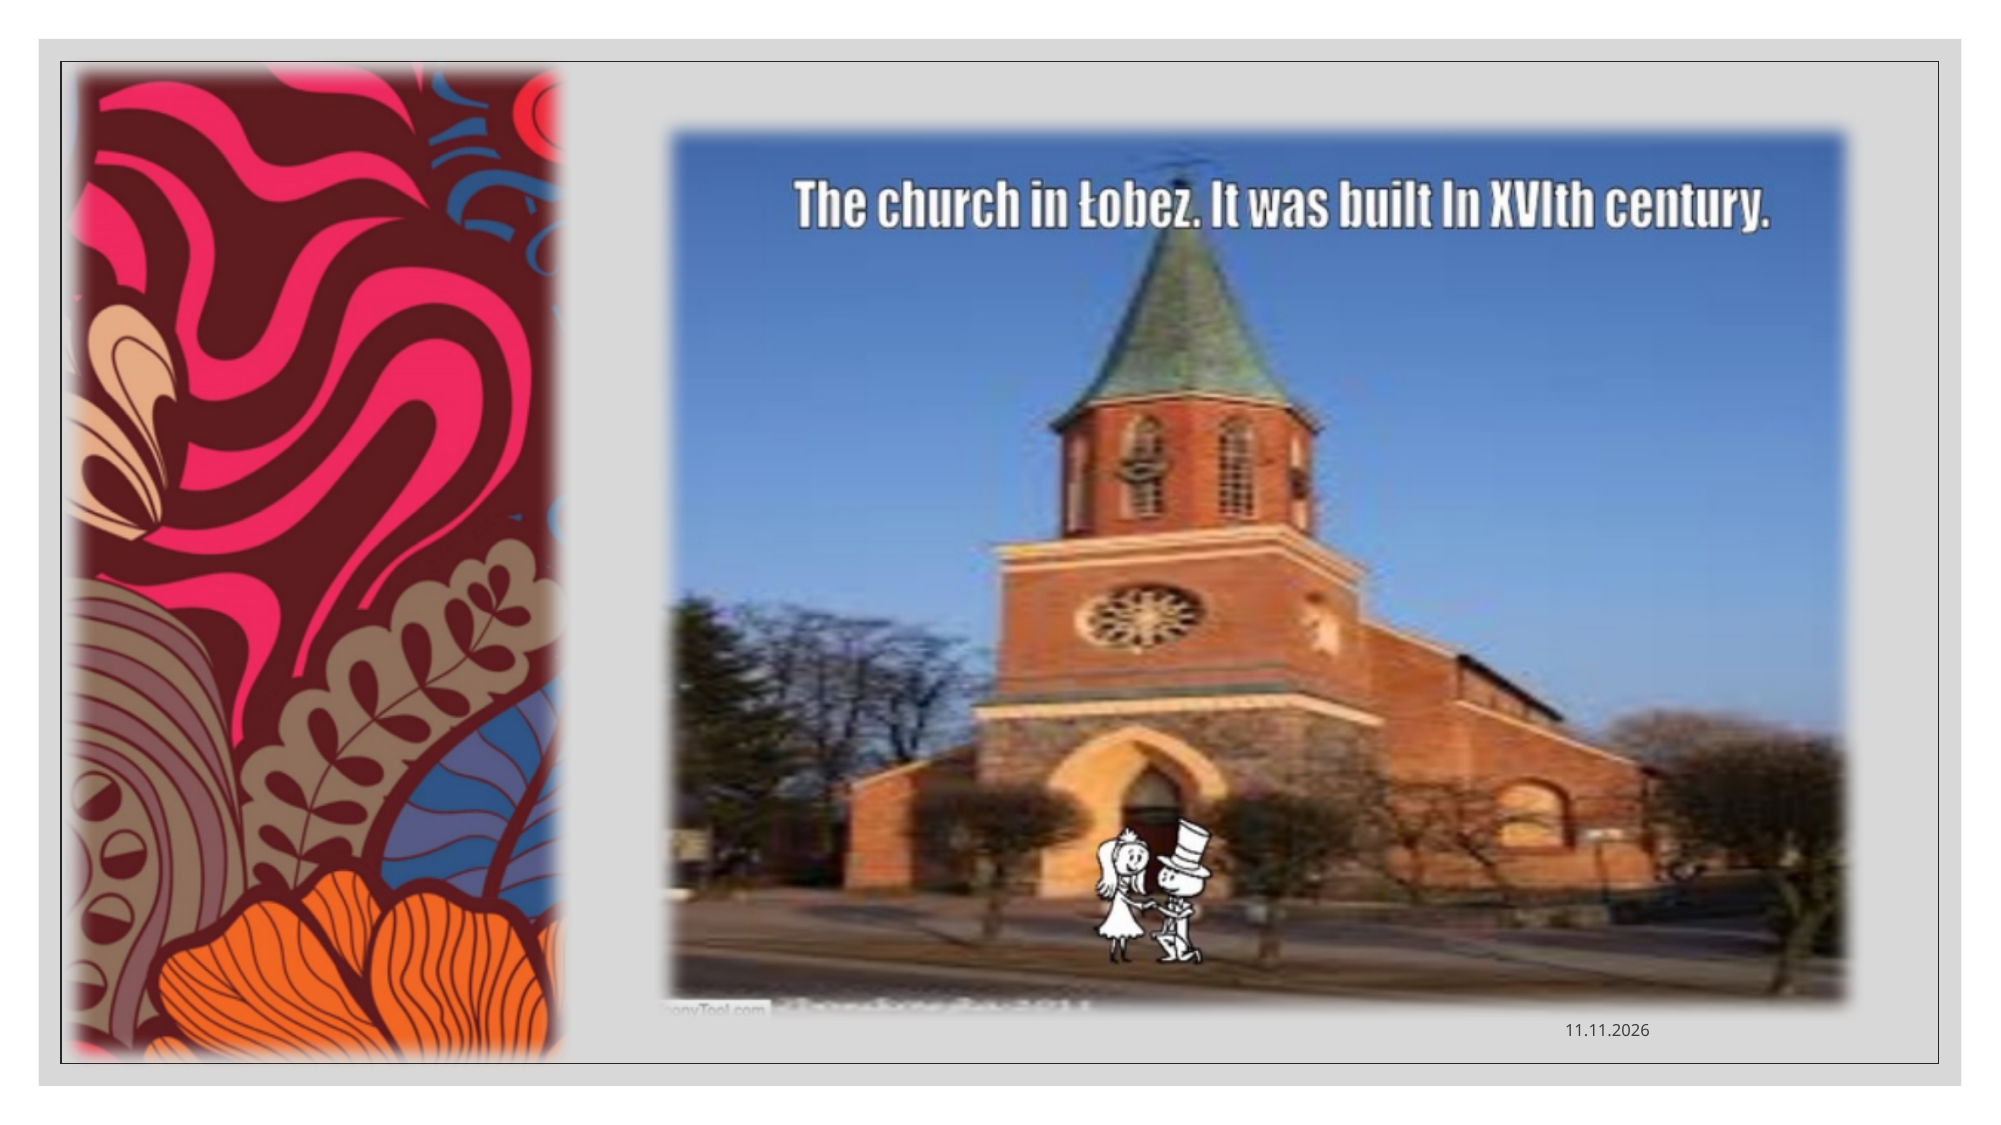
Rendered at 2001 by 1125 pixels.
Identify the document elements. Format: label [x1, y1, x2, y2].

slide_number [1190, 1028, 1665, 1050]
picture [654, 114, 1863, 1021]
picture [60, 55, 574, 1070]
